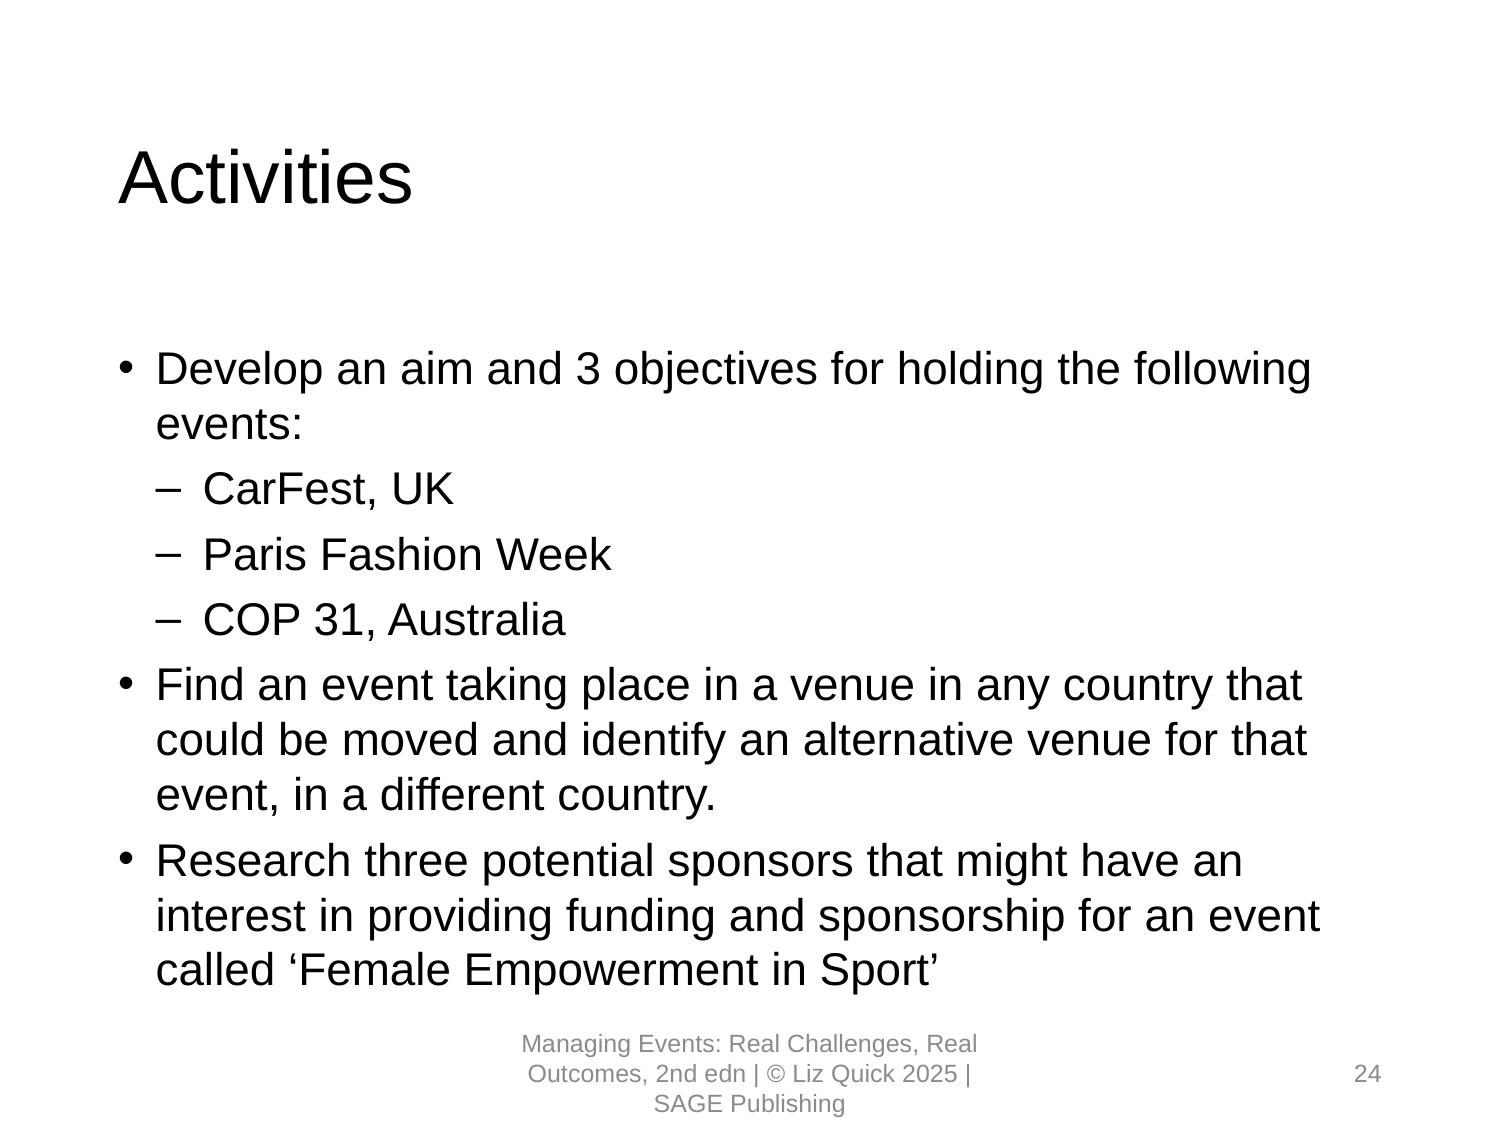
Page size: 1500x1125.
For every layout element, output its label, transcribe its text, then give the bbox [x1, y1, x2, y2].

list Develop an aim and 3 objectives for holding the following events: CarFest, UK Paris Fashion Week COP 31, Australia Find an event taking place in a venue in any country that could be moved and identify an alternative venue for that event, in a different country. Research three potential sponsors that might have an interest in providing funding and sponsorship for an event called ‘Female Empowerment in Sport’ [103, 331, 1397, 1013]
title Activities [103, 70, 1397, 288]
slide_number 24 [1059, 1042, 1397, 1103]
footer Managing Events: Real Challenges, Real Outcomes, 2nd edn | © Liz Quick 2025 | SAGE Publishing [496, 1042, 1004, 1103]
